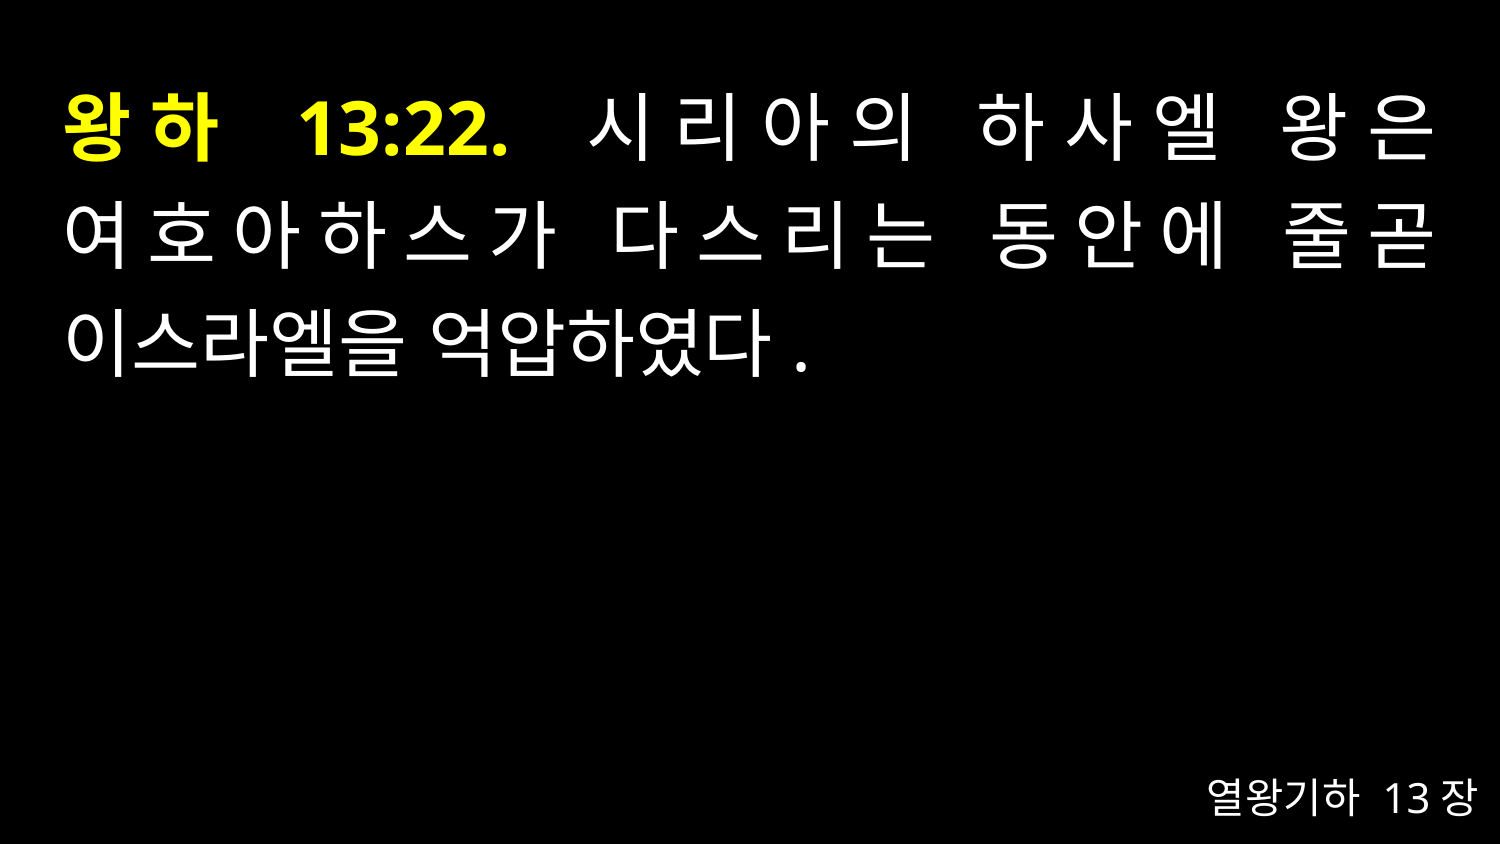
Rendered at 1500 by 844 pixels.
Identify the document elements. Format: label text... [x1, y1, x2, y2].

title 왕하 13:22. 시리아의 하사엘 왕은 여호아하스가 다스리는 동안에 줄곧 이스라엘을 억압하였다. [0, 0, 1500, 844]
subtitle 열왕기하 13장 [916, 770, 1500, 844]
